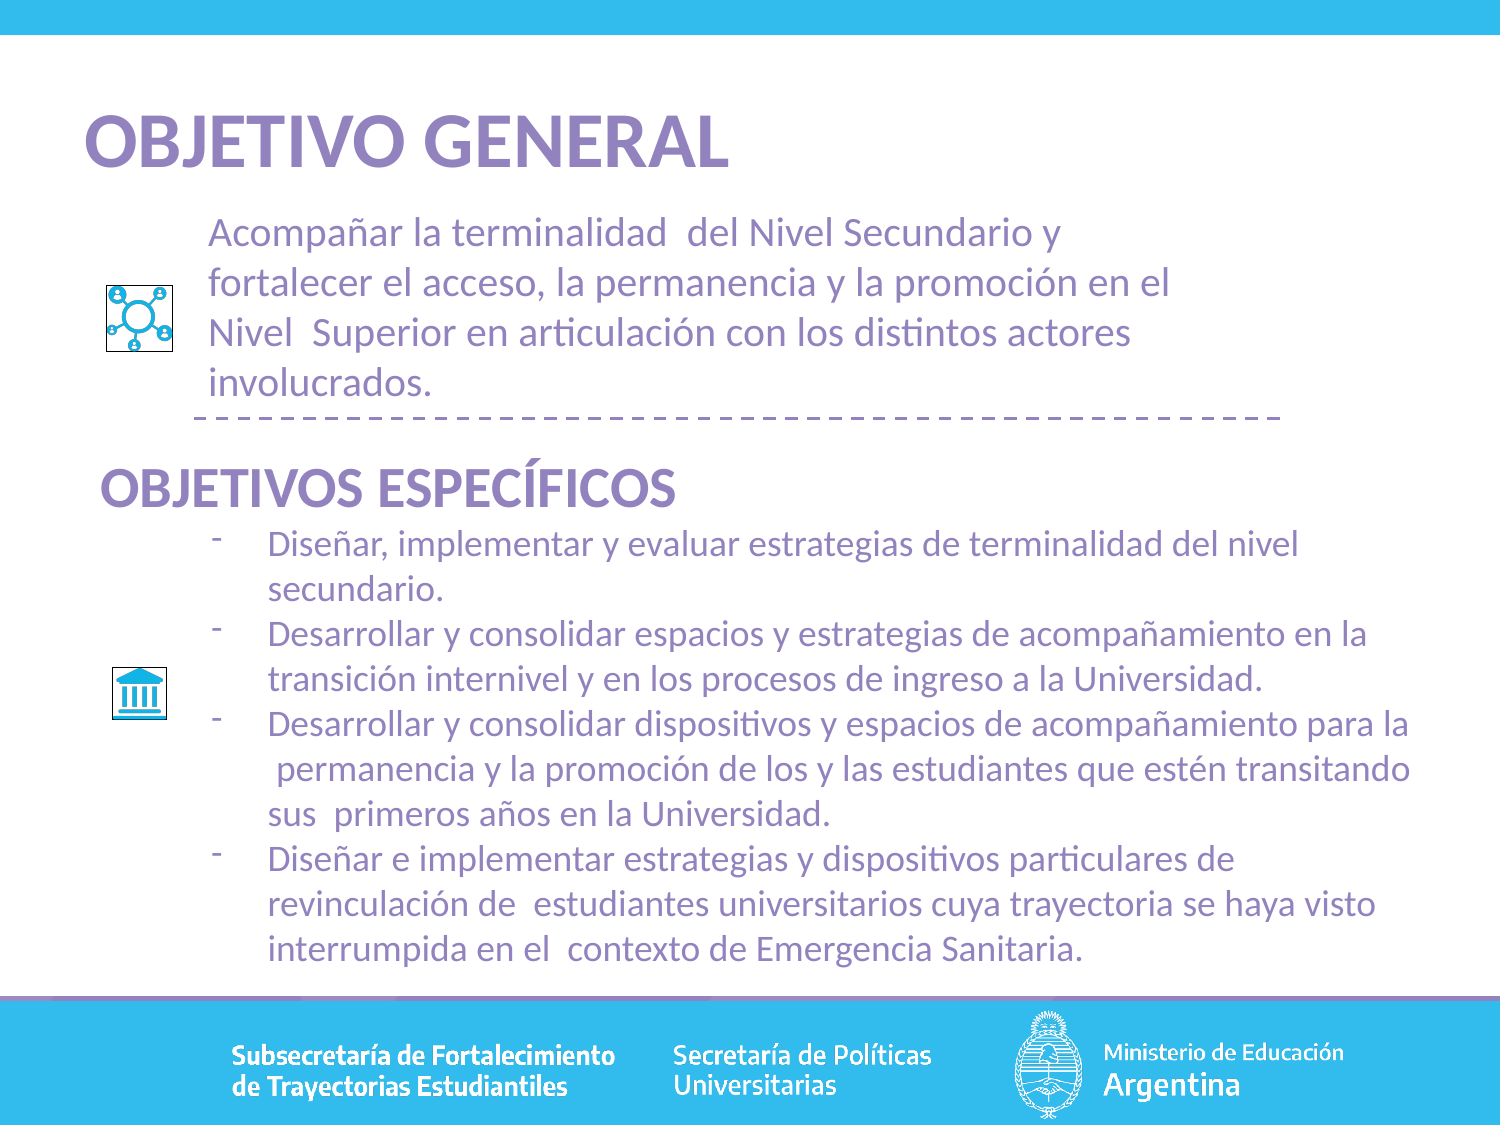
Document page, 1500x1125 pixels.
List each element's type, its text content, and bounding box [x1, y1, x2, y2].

text_box Acompañar la terminalidad del Nivel Secundario y fortalecer el acceso, la permanencia y la promoción en el Nivel Superior en articulación con los distintos actores involucrados. [193, 197, 1223, 413]
text_box OBJETIVOS ESPECÍFICOS [85, 441, 1415, 527]
text_box Diseñar, implementar y evaluar estrategias de terminalidad del nivel secundario. Desarrollar y consolidar espacios y estrategias de acompañamiento en la transición internivel y en los procesos de ingreso a la Universidad. Desarrollar y consolidar dispositivos y espacios de acompañamiento para la permanencia y la promoción de los y las estudiantes que estén transitando sus primeros años en la Universidad. Diseñar e implementar estrategias y dispositivos particulares de revinculación de estudiantes universitarios cuya trayectoria se haya visto interrumpida en el contexto de Emergencia Sanitaria. [177, 511, 1432, 994]
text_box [105, 285, 173, 352]
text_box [0, 1001, 1500, 1125]
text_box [111, 667, 167, 720]
text_box [0, 0, 1500, 36]
picture [0, 995, 1500, 1001]
text_box OBJETIVO GENERAL [69, 80, 1399, 191]
